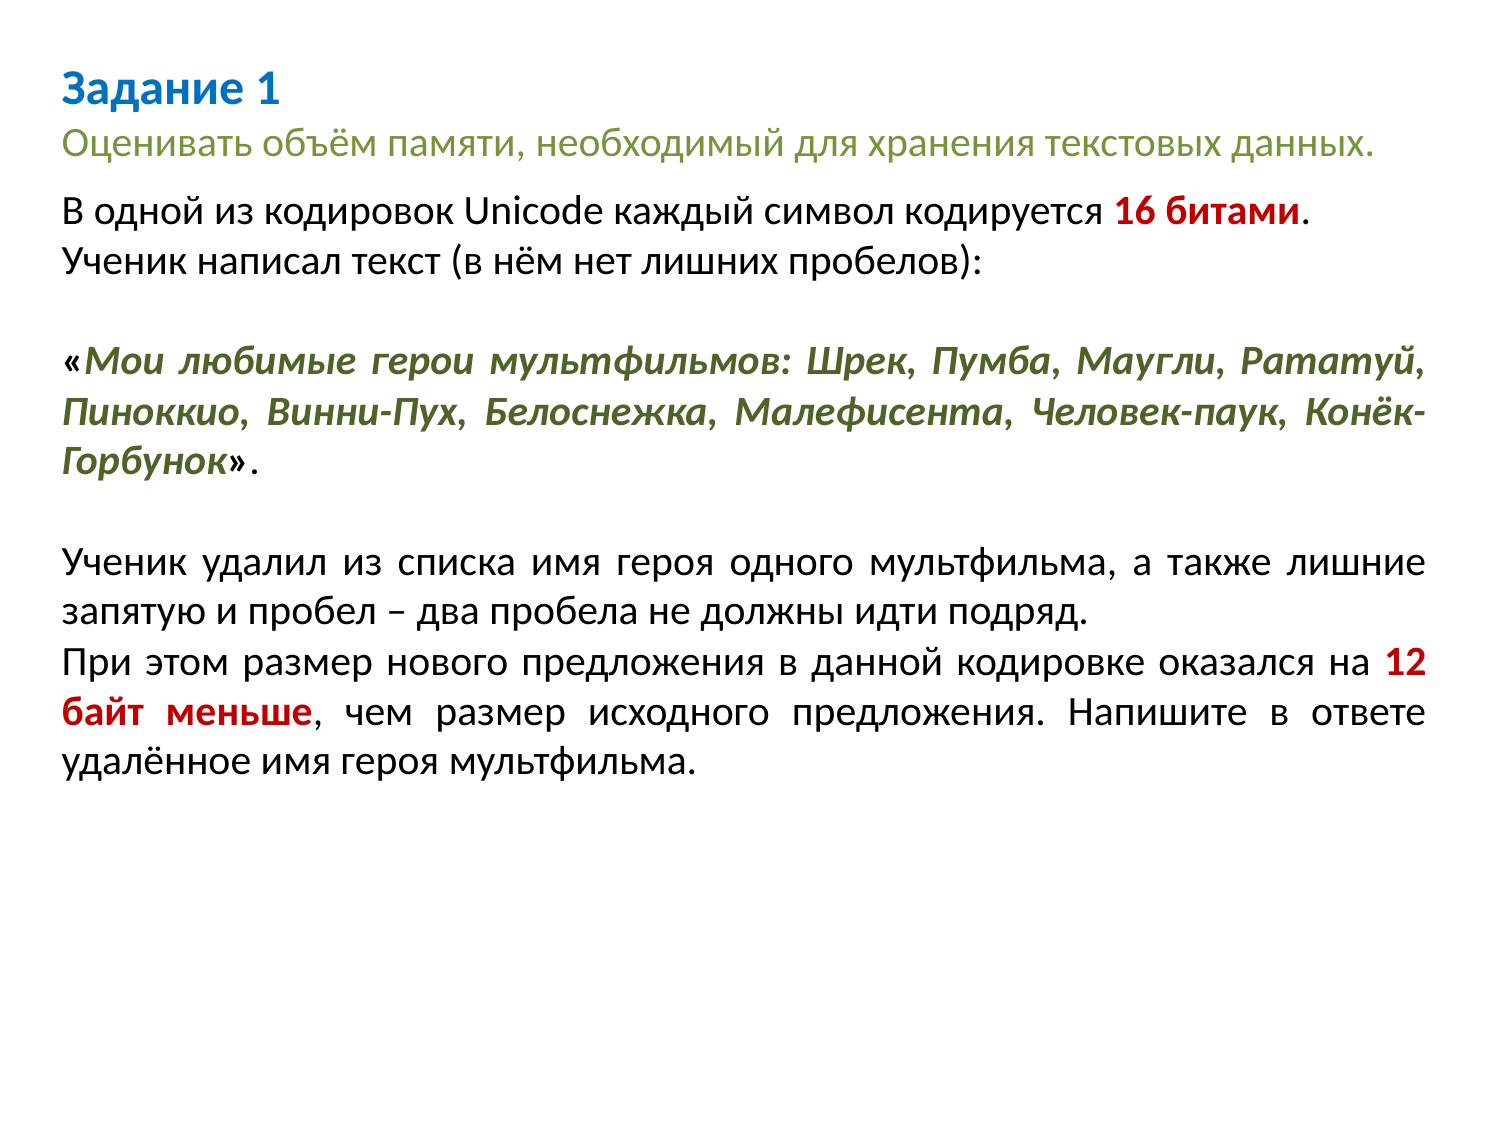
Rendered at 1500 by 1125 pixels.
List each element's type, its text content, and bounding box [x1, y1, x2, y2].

text_box Задание 1 Оценивать объём памяти, необходимый для хранения текстовых данных. [46, 46, 1442, 172]
text_box В одной из кодировок Unicode каждый символ кодируется 16 битами. Ученик написал текст (в нём нет лишних пробелов): «Мои любимые герои мультфильмов: Шрек, Пумба, Маугли, Рататуй, Пиноккио, Винни-Пух, Белоснежка, Малефисента, Человек-паук, Конёк-Горбунок». Ученик удалил из списка имя героя одного мультфильма, а также лишние запятую и пробел – два пробела не должны идти подряд. При этом размер нового предложения в данной кодировке оказался на 12 байт меньше, чем размер исходного предложения. Напишите в ответе удалённое имя героя мультфильма. [46, 175, 1442, 791]
